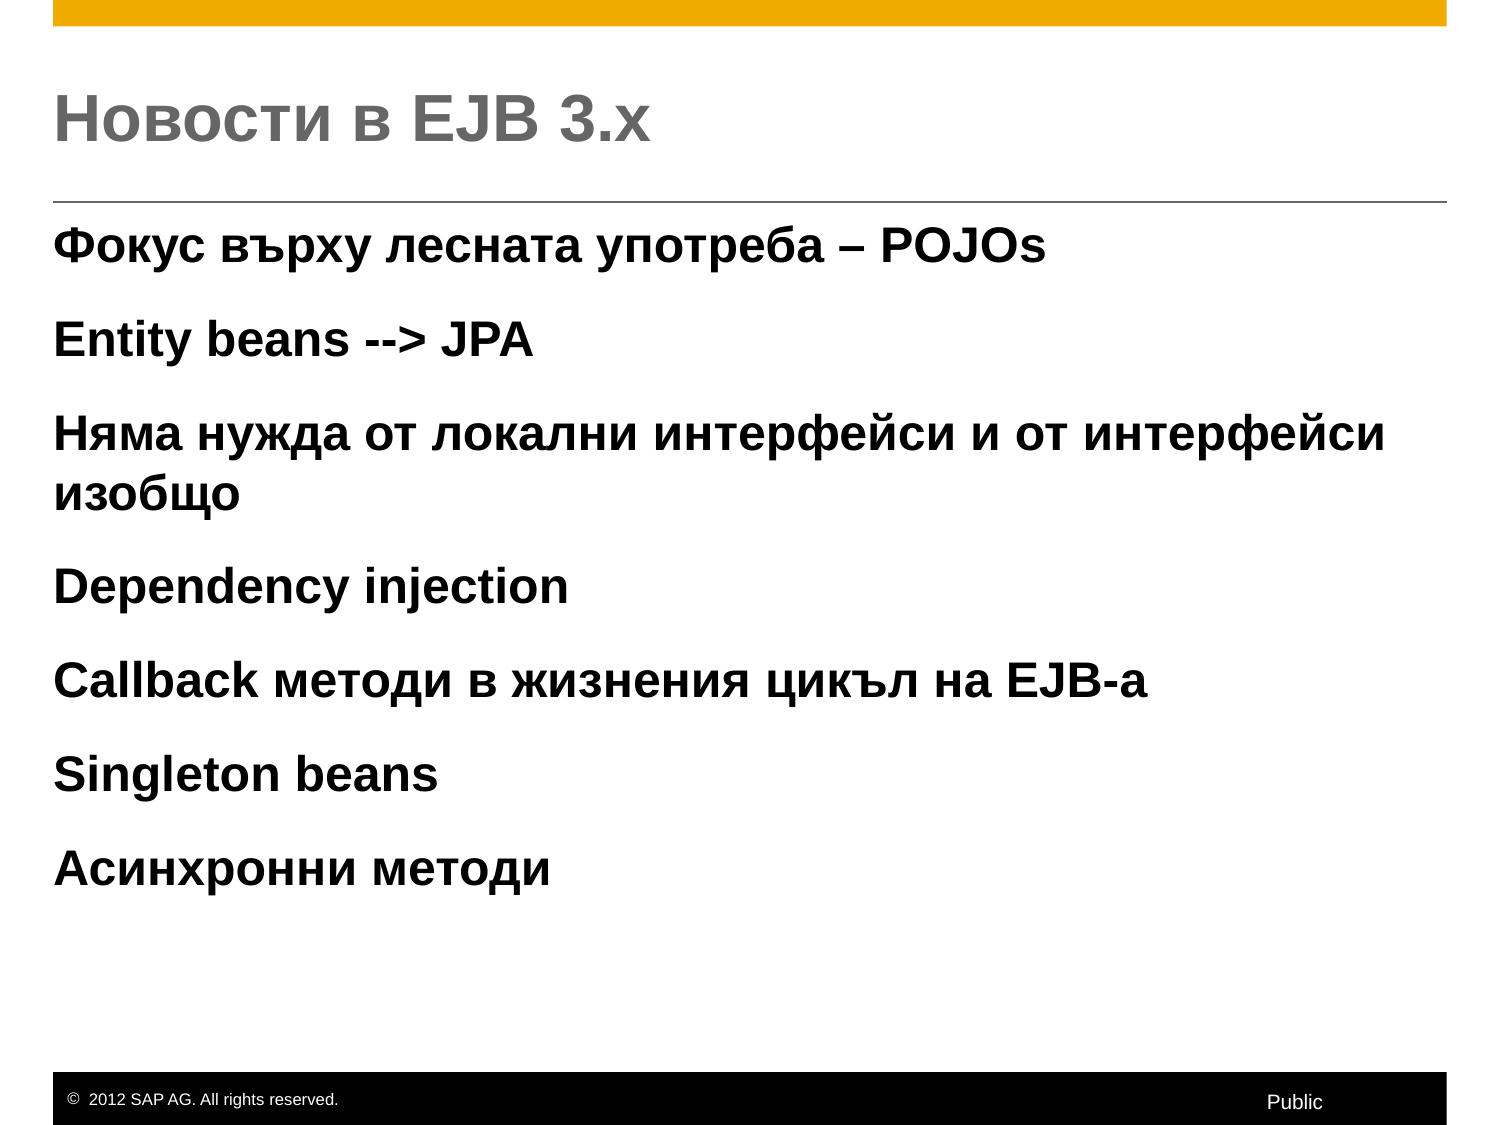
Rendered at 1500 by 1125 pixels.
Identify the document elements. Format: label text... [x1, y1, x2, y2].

list Фокус върху лесната употреба – POJOs Entity beans --> JPA Няма нужда от локални интерфейси и от интерфейси изобщо Dependency injection Callback методи в жизнения цикъл на EJB-а Singleton beans Асинхронни методи [53, 212, 1447, 998]
title Новости в EJB 3.x [53, 53, 1447, 178]
